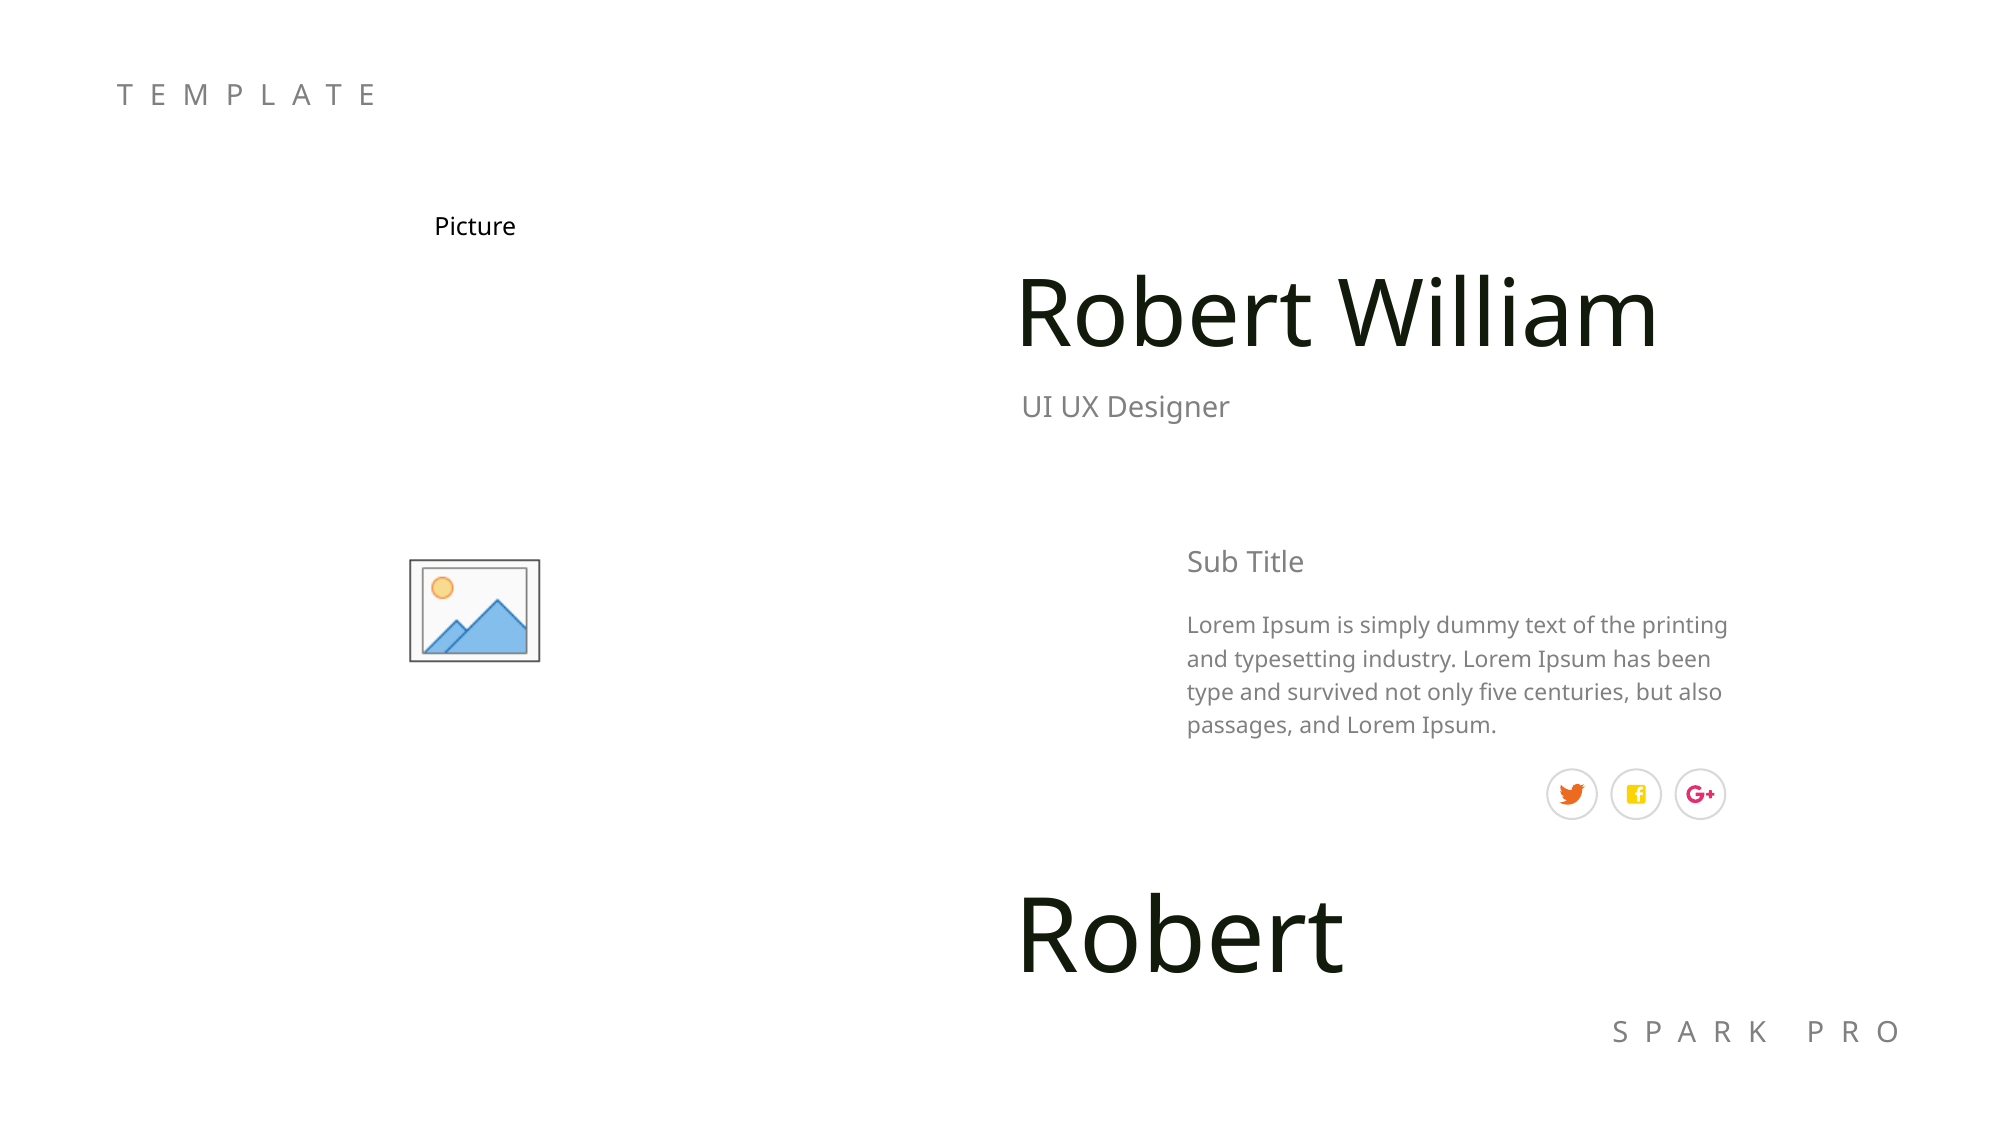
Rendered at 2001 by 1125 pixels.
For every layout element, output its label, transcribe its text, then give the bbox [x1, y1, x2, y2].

text_box Robert [999, 860, 1780, 1001]
text_box UI UX Designer [1006, 380, 1302, 431]
text_box Lorem Ipsum is simply dummy text of the printing and typesetting industry. Lorem Ipsum has been type and survived not only five centuries, but also passages, and Lorem Ipsum. [1172, 597, 1755, 746]
text_box Robert William [999, 245, 1815, 373]
picture [122, 203, 829, 1019]
text_box TEMPLATE [102, 68, 670, 119]
text_box Sub Title [1172, 536, 1545, 586]
text_box SPARK PRO [1346, 1006, 1914, 1056]
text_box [1547, 769, 1726, 819]
